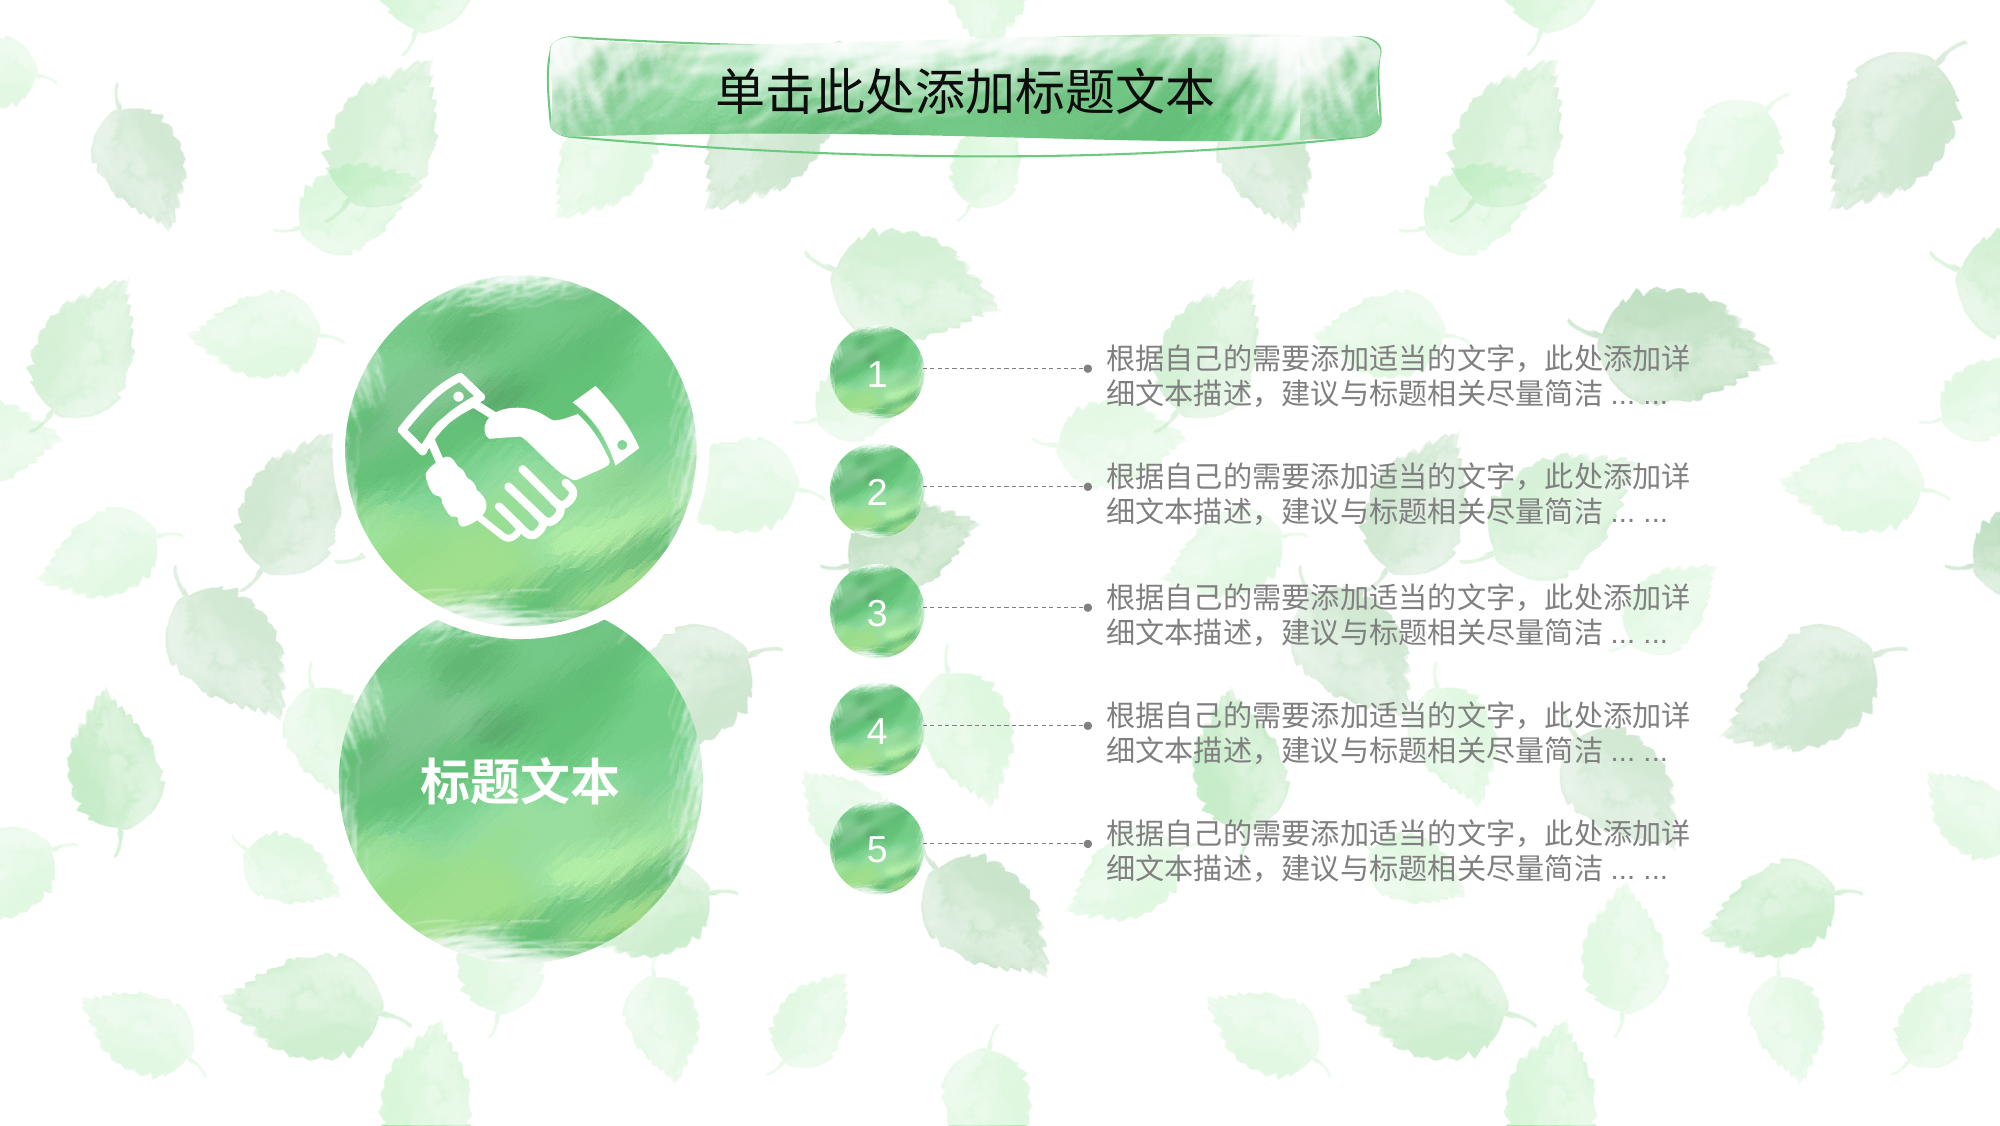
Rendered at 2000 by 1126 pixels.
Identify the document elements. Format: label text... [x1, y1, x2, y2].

text_box 3 [828, 562, 926, 660]
text_box 根据自己的需要添加适当的文字，此处添加详细文本描述，建议与标题相关尽量简洁... ... [1091, 332, 1726, 450]
text_box [397, 372, 610, 542]
picture [995, 137, 1359, 142]
text_box 根据自己的需要添加适当的文字，此处添加详细文本描述，建议与标题相关尽量简洁... ... [1091, 807, 1726, 939]
text_box [337, 616, 705, 965]
text_box 标题文本 [373, 750, 668, 811]
text_box 根据自己的需要添加适当的文字，此处添加详细文本描述，建议与标题相关尽量简洁... ... [1091, 450, 1726, 571]
text_box 根据自己的需要添加适当的文字，此处添加详细文本描述，建议与标题相关尽量简洁... ... [1091, 689, 1726, 807]
text_box [337, 267, 705, 634]
text_box 4 [828, 680, 926, 778]
text_box 5 [828, 799, 926, 896]
text_box [572, 385, 640, 466]
text_box 根据自己的需要添加适当的文字，此处添加详细文本描述，建议与标题相关尽量简洁... ... [1091, 571, 1726, 689]
text_box 1 [828, 323, 926, 421]
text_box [550, 37, 1381, 137]
picture [1033, 33, 1356, 37]
text_box 2 [828, 441, 926, 539]
